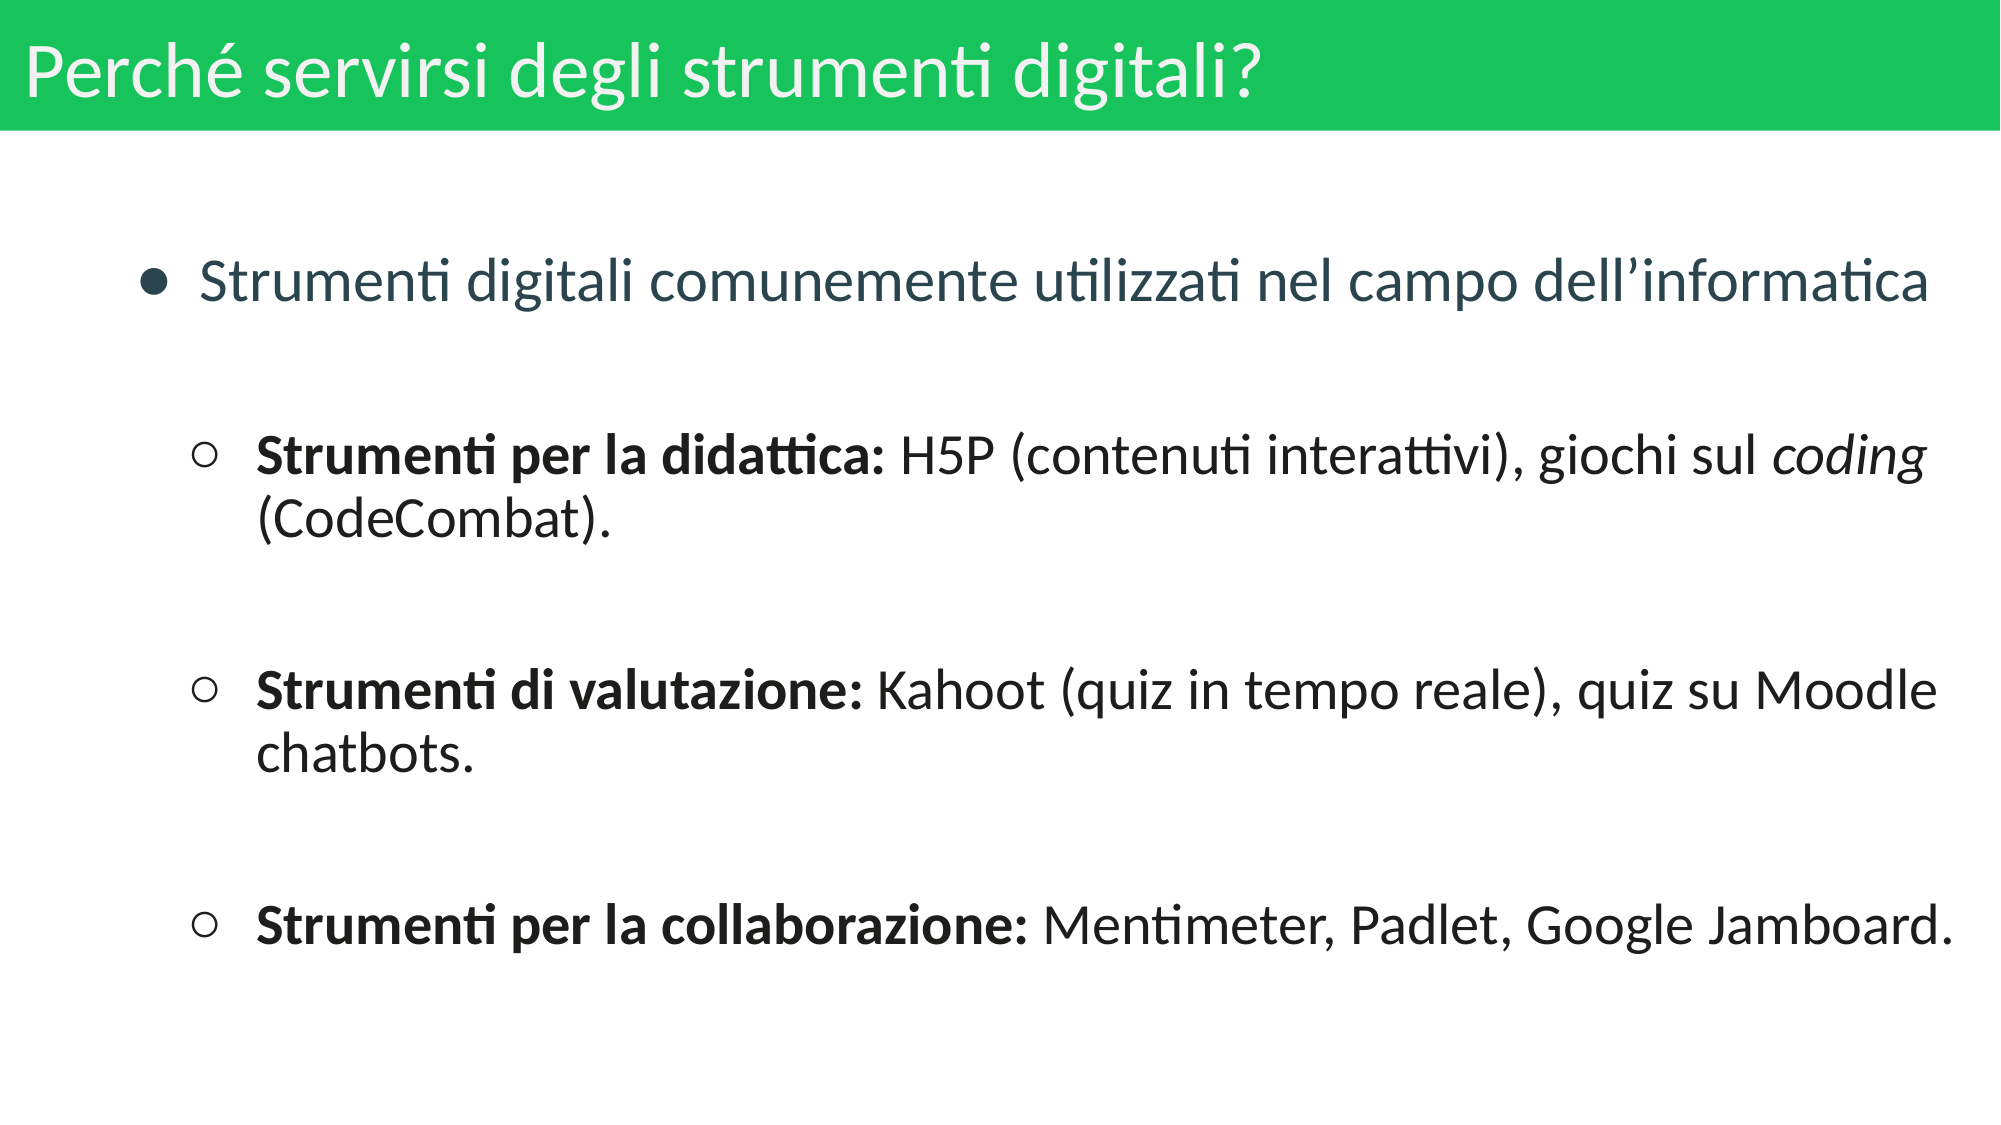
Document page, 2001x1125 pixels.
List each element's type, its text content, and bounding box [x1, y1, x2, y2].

list Strumenti digitali comunemente utilizzati nel campo dell’informatica Strumenti per la didattica: H5P (contenuti interattivi), giochi sul coding (CodeCombat). Strumenti di valutazione: Kahoot (quiz in tempo reale), quiz su Moodle chatbots. Strumenti per la collaborazione: Mentimeter, Padlet, Google Jamboard. [16, 144, 1976, 1108]
title Perché servirsi degli strumenti digitali? [16, 13, 1976, 131]
